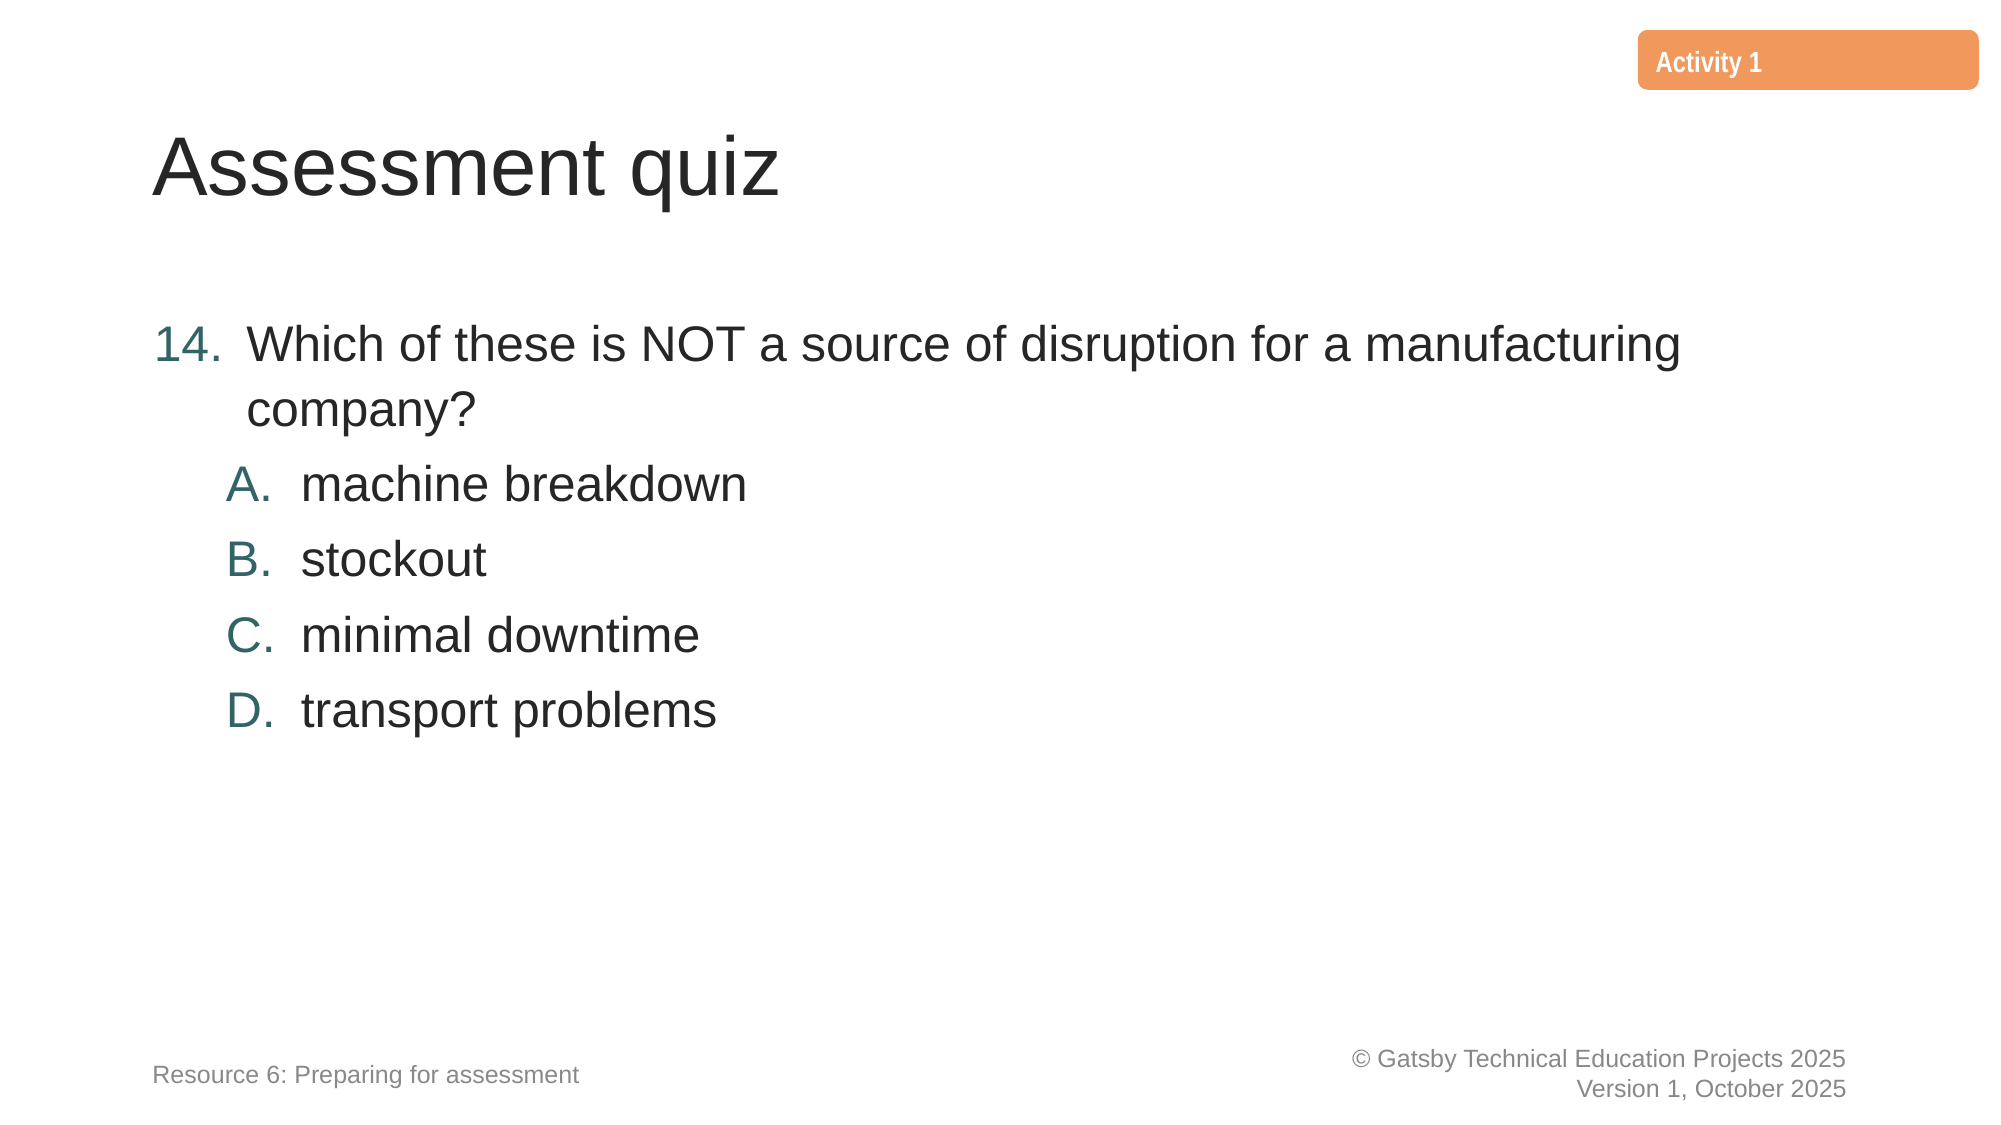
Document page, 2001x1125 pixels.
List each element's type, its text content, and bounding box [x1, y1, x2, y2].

text_box Activity 1 [1637, 29, 1979, 90]
title Assessment quiz [137, 59, 1863, 278]
list Resource 6: Preparing for assessment [137, 1042, 829, 1103]
text_box Which of these is NOT a source of disruption for a manufacturing company? machine breakdown stockout minimal downtime transport problems [137, 299, 1881, 1014]
